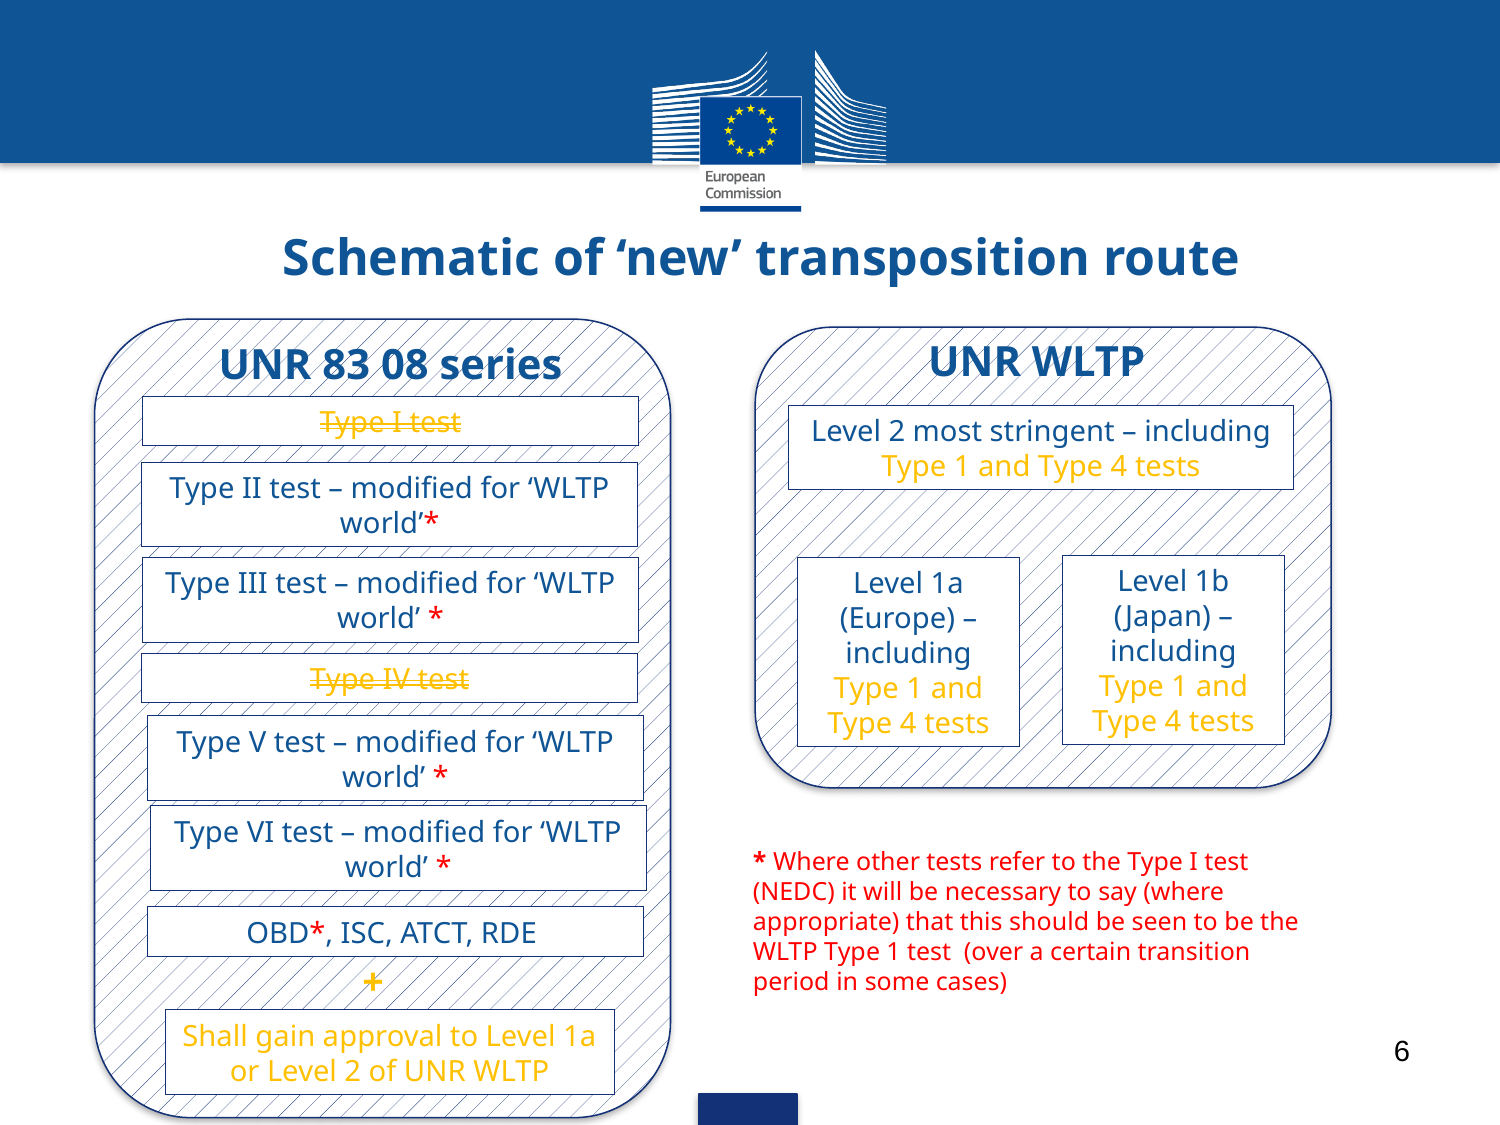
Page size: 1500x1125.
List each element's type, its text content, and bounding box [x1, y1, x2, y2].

text_box Type VI test – modified for ‘WLTP world’ * [150, 805, 647, 891]
text_box Shall gain approval to Level 1a or Level 2 of UNR WLTP [165, 1009, 615, 1095]
title Schematic of ‘new’ transposition route [41, 219, 1483, 291]
text_box Level 1a (Europe) – including Type 1 and Type 4 tests [797, 557, 1020, 747]
text_box + [356, 957, 399, 1003]
text_box [144, 318, 621, 330]
text_box [754, 332, 1332, 789]
text_box UNR WLTP [788, 327, 1285, 392]
text_box UNR 83 08 series [142, 330, 639, 396]
text_box Level 1b (Japan) – including Type 1 and Type 4 tests [1062, 555, 1285, 745]
text_box [93, 331, 672, 1119]
text_box Type III test – modified for ‘WLTP world’ * [142, 557, 639, 643]
text_box * Where other tests refer to the Type I test (NEDC) it will be necessary to say (where appropriate) that this should be seen to be the WLTP Type 1 test (over a certain transition period in some cases) [738, 838, 1317, 1003]
text_box Type IV test [141, 653, 638, 703]
text_box Type I test [142, 396, 639, 446]
text_box OBD*, ISC, ATCT, RDE [147, 906, 644, 957]
text_box Level 2 most stringent – including Type 1 and Type 4 tests [788, 405, 1294, 490]
text_box Type II test – modified for ‘WLTP world’* [141, 462, 638, 547]
slide_number 6 [1074, 1024, 1426, 1103]
text_box Type V test – modified for ‘WLTP world’ * [147, 715, 644, 801]
